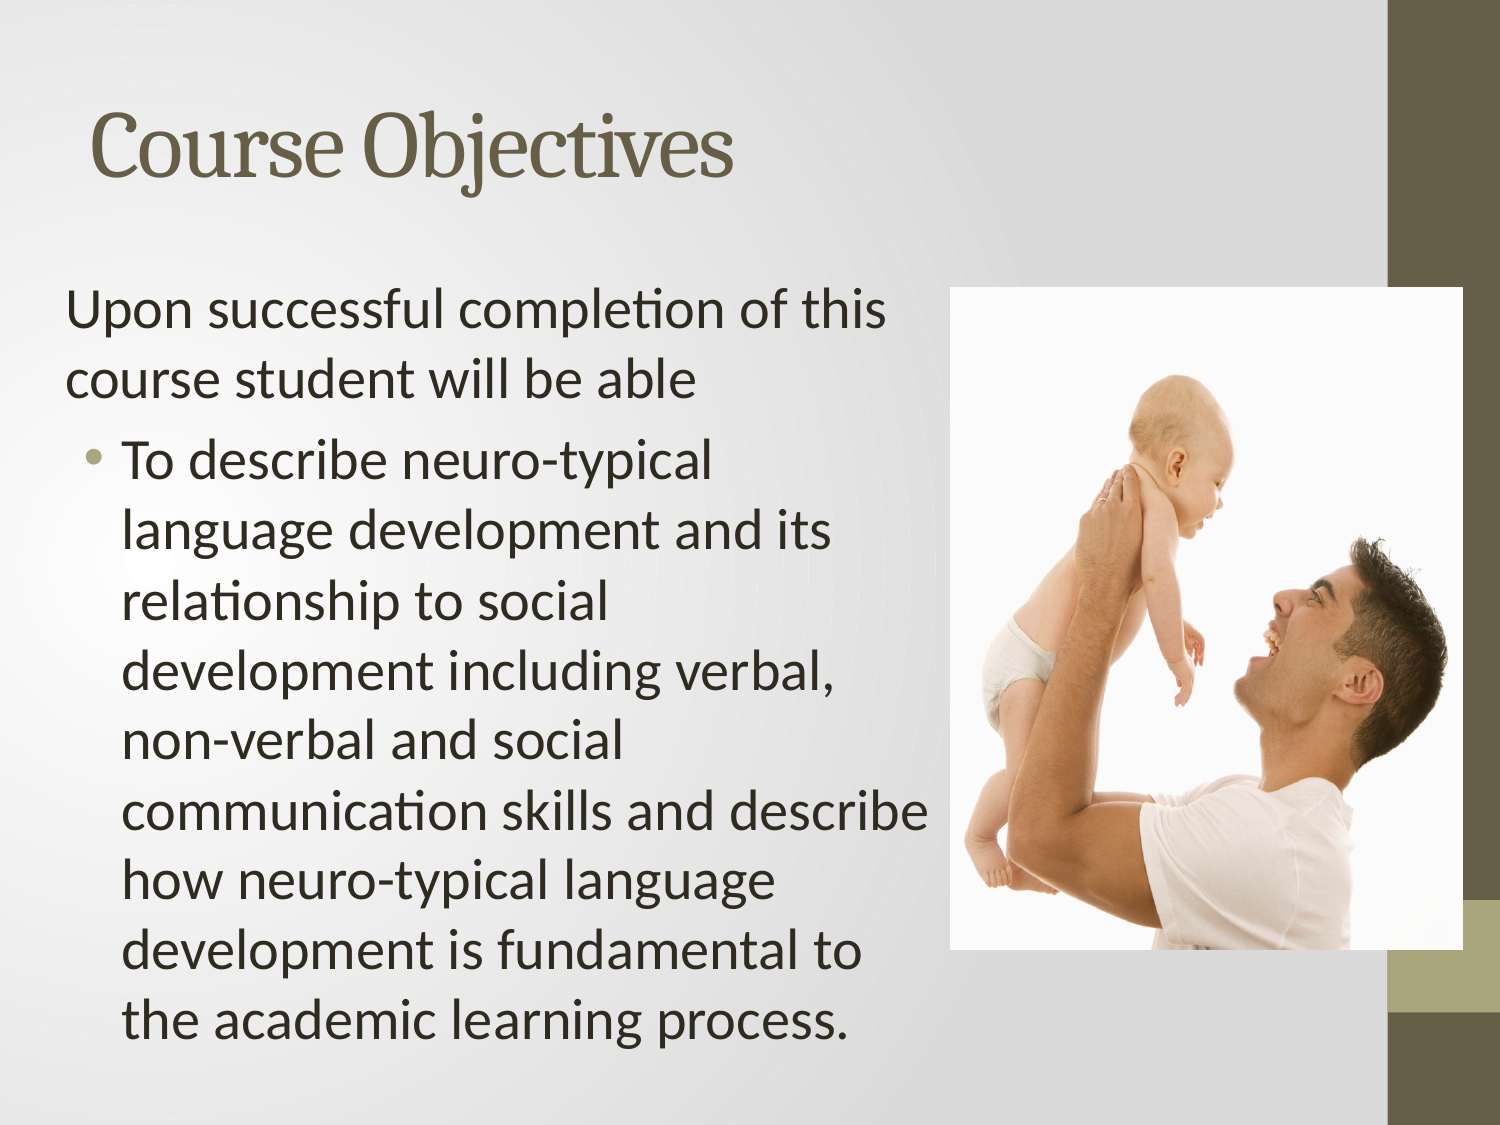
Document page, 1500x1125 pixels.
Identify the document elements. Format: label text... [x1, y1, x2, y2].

title Course Objectives [75, 45, 1325, 233]
list Upon successful completion of this course student will be able To describe neuro-typical language development and its relationship to social development including verbal, non-verbal and social communication skills and describe how neuro-typical language development is fundamental to the academic learning process. [50, 262, 950, 1125]
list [949, 286, 1463, 951]
